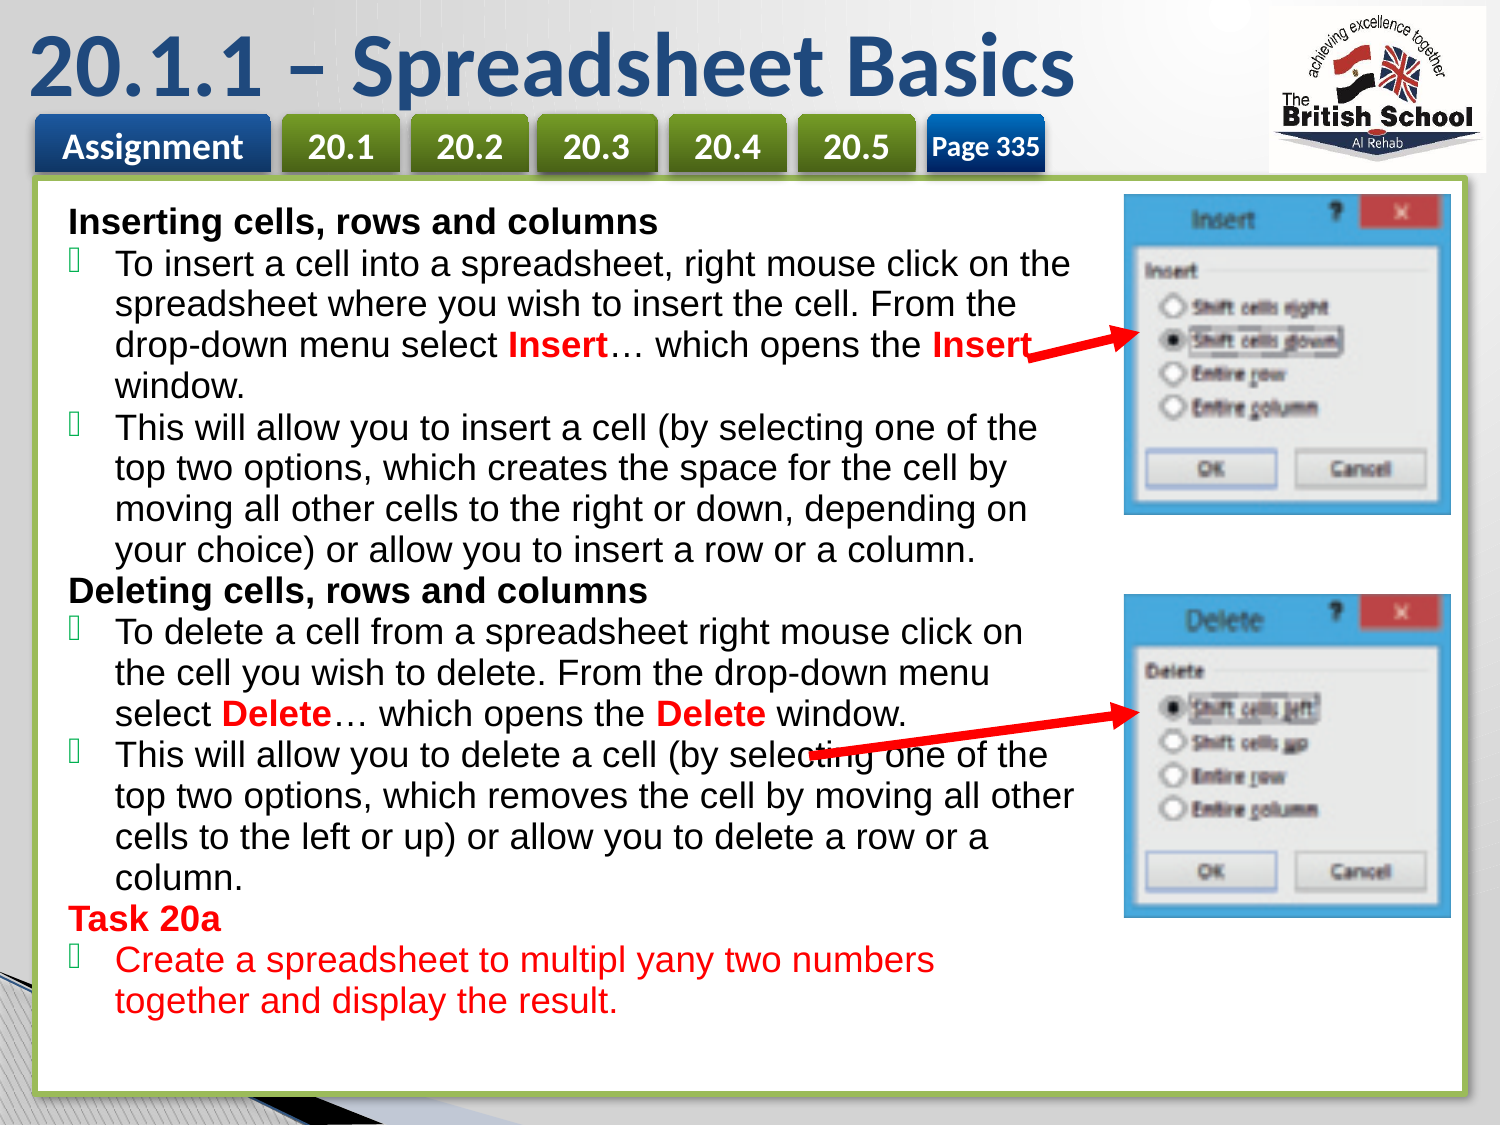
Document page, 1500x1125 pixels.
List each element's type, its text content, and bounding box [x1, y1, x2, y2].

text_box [1027, 331, 1140, 360]
table_header Inserting cells, rows and columns To insert a cell into a spreadsheet, right mouse click on the spreadsheet where you wish to insert the cell. From the drop-down menu select Insert… which opens the Insert window. This will allow you to insert a cell (by selecting one of the top two options, which creates the space for the cell by moving all other cells to the right or down, depending on your choice) or allow you to insert a row or a column. Deleting cells, rows and columns To delete a cell from a spreadsheet right mouse click on the cell you wish to delete. From the drop-down menu select Delete… which opens the Delete window. This will allow you to delete a cell (by selecting one of the top two options, which removes the cell by moving all other cells to the left or up) or allow you to delete a row or a column. Task 20a Create a spreadsheet to multipl yany two numbers together and display the result. [53, 194, 1093, 1029]
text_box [808, 711, 1141, 757]
title 20.1.1 – Spreadsheet Basics [14, 6, 1270, 114]
picture [1123, 193, 1452, 515]
text_box Page 335 [927, 113, 1046, 173]
picture [281, 1114, 303, 1125]
picture [1269, 6, 1487, 173]
picture [1123, 594, 1452, 918]
text_box 20.3 [537, 113, 656, 173]
